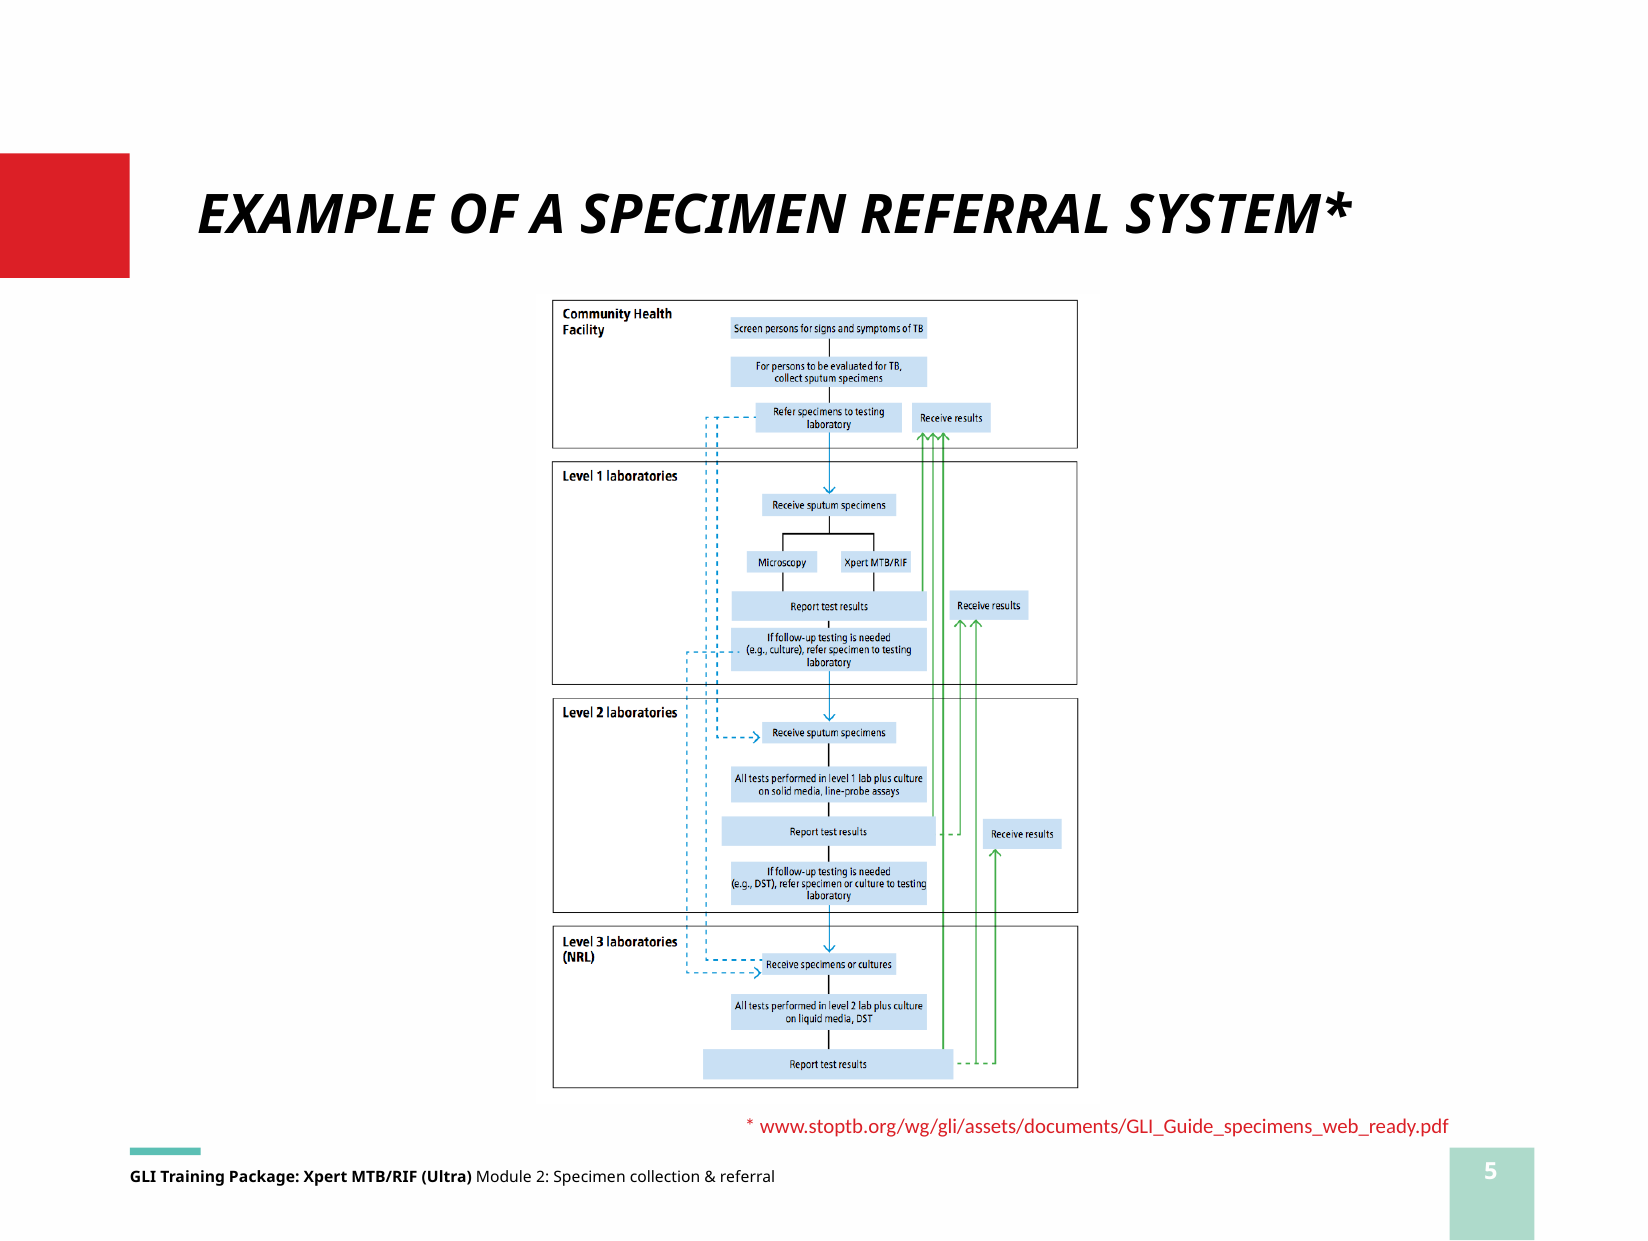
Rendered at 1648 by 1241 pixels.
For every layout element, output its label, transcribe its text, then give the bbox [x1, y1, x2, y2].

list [536, 295, 1100, 1104]
text_box * www.stoptb.org/wg/gli/assets/documents/GLI_Guide_specimens_web_ready.pdf [730, 1105, 1464, 1171]
title EXAMPLE OF A SPECIMEN REFERRAL SYSTEM* [197, 153, 1450, 278]
